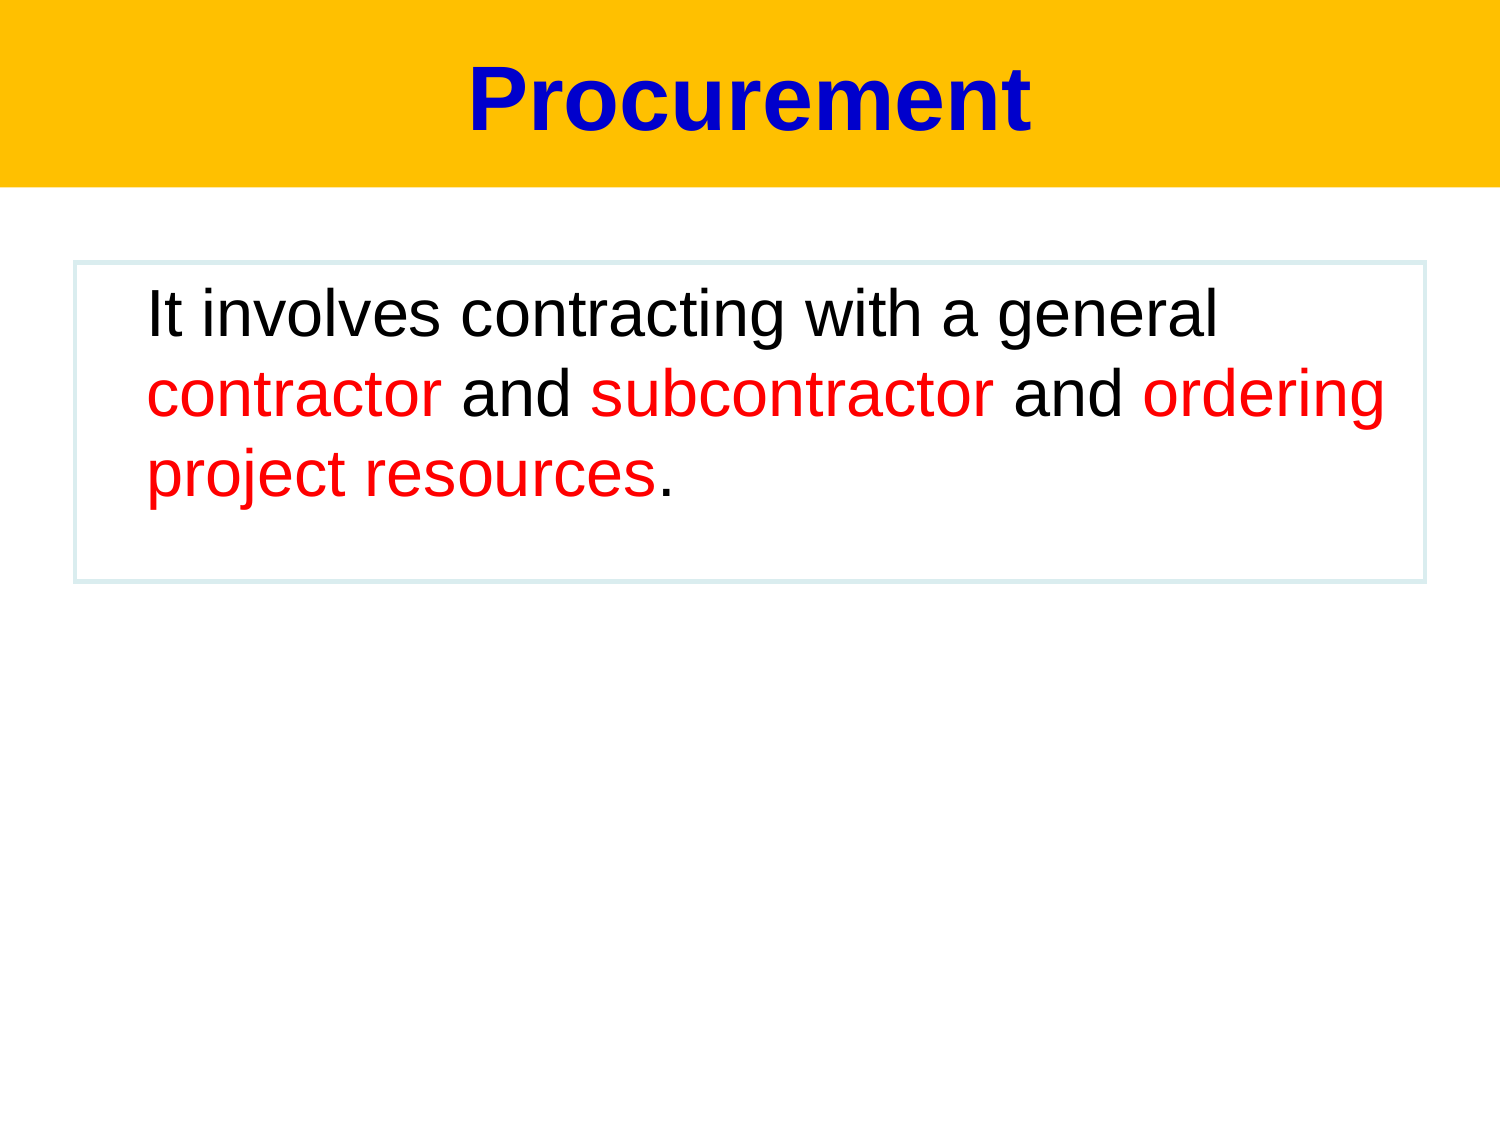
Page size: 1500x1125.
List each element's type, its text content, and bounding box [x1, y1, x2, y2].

title Procurement [0, 0, 1500, 188]
list It involves contracting with a general contractor and subcontractor and ordering project resources. [73, 260, 1427, 584]
